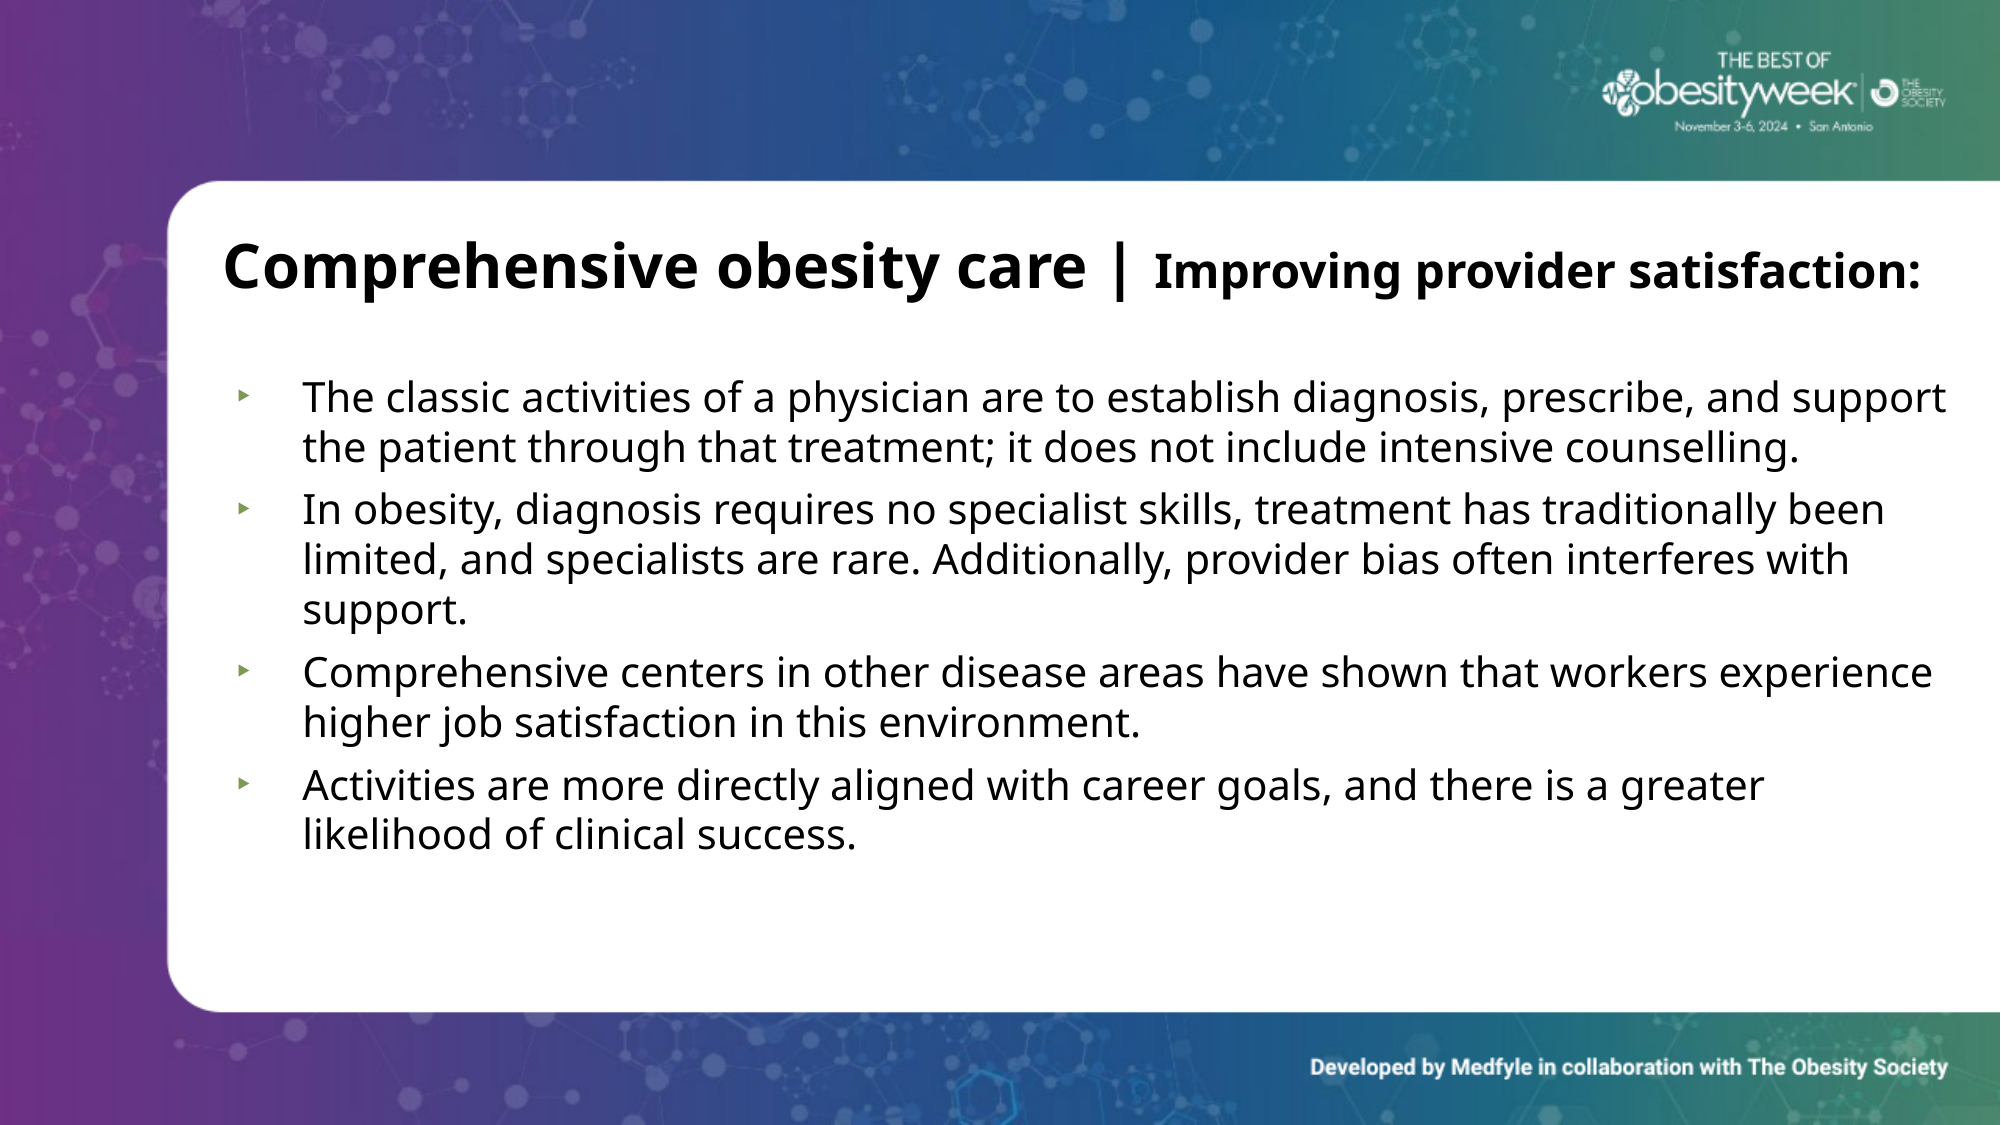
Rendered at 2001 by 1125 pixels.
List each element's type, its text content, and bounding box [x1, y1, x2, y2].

title Comprehensive obesity care | Improving provider satisfaction: [207, 211, 1991, 326]
picture [0, 0, 2000, 1125]
list The classic activities of a physician are to establish diagnosis, prescribe, and support the patient through that treatment; it does not include intensive counselling. In obesity, diagnosis requires no specialist skills, treatment has traditionally been limited, and specialists are rare. Additionally, provider bias often interferes with support. Comprehensive centers in other disease areas have shown that workers experience higher job satisfaction in this environment. Activities are more directly aligned with career goals, and there is a greater likelihood of clinical success. [212, 363, 1975, 1008]
